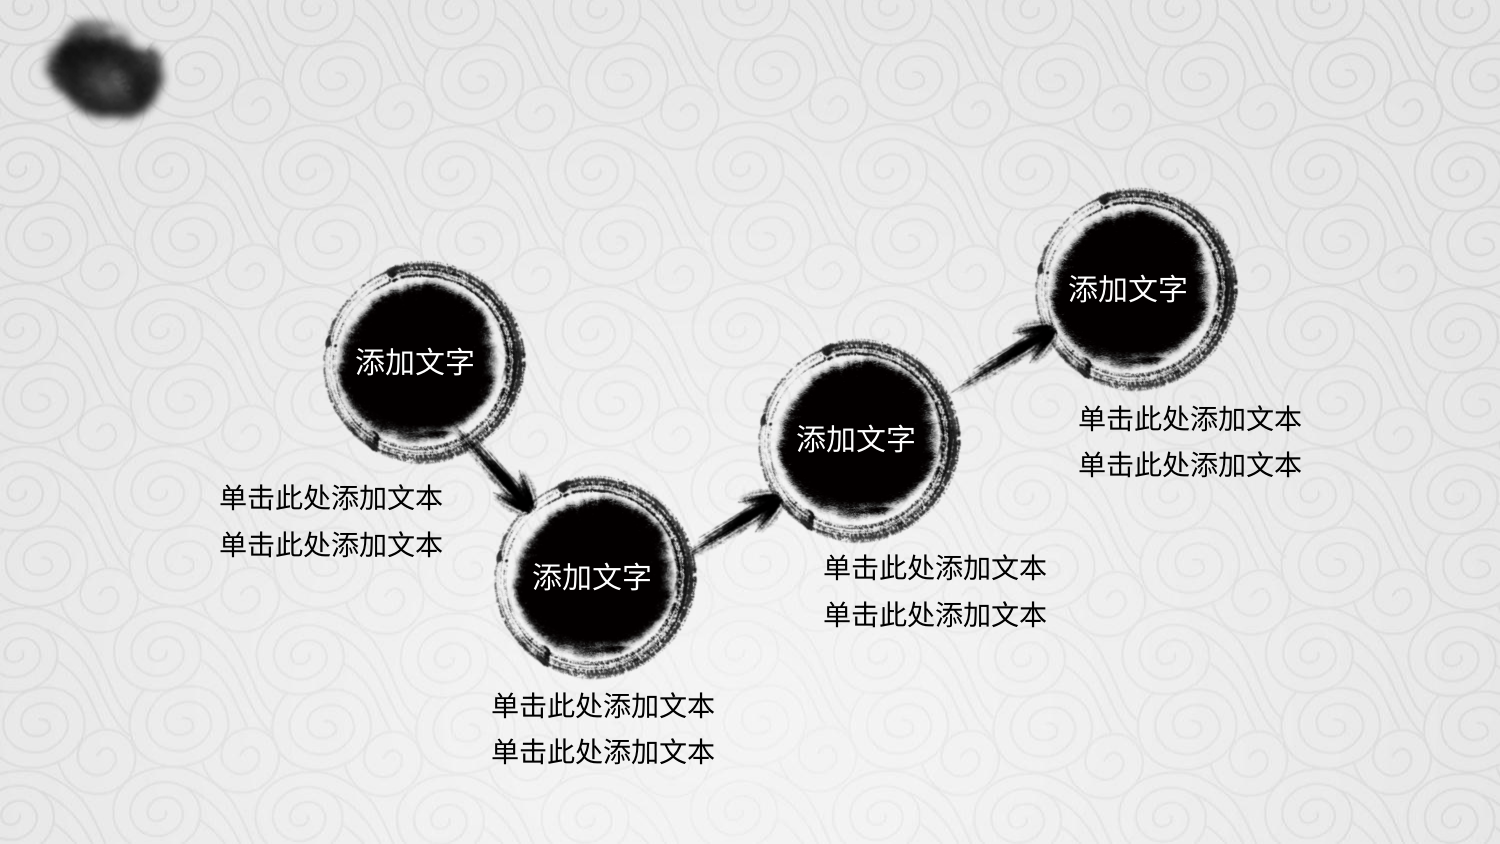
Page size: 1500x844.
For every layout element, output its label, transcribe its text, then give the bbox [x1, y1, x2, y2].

text_box 单击此处添加文本 [808, 543, 1063, 589]
text_box 单击此处添加文本 [476, 727, 731, 776]
text_box 单击此处添加文本 [205, 473, 459, 519]
text_box 单击此处添加文本 [476, 680, 731, 727]
picture [0, 0, 1500, 844]
text_box 单击此处添加文本 [205, 519, 459, 569]
text_box 单击此处添加文本 [1063, 393, 1318, 440]
text_box 单击此处添加文本 [808, 589, 1063, 639]
text_box 单击此处添加文本 [1063, 440, 1318, 489]
